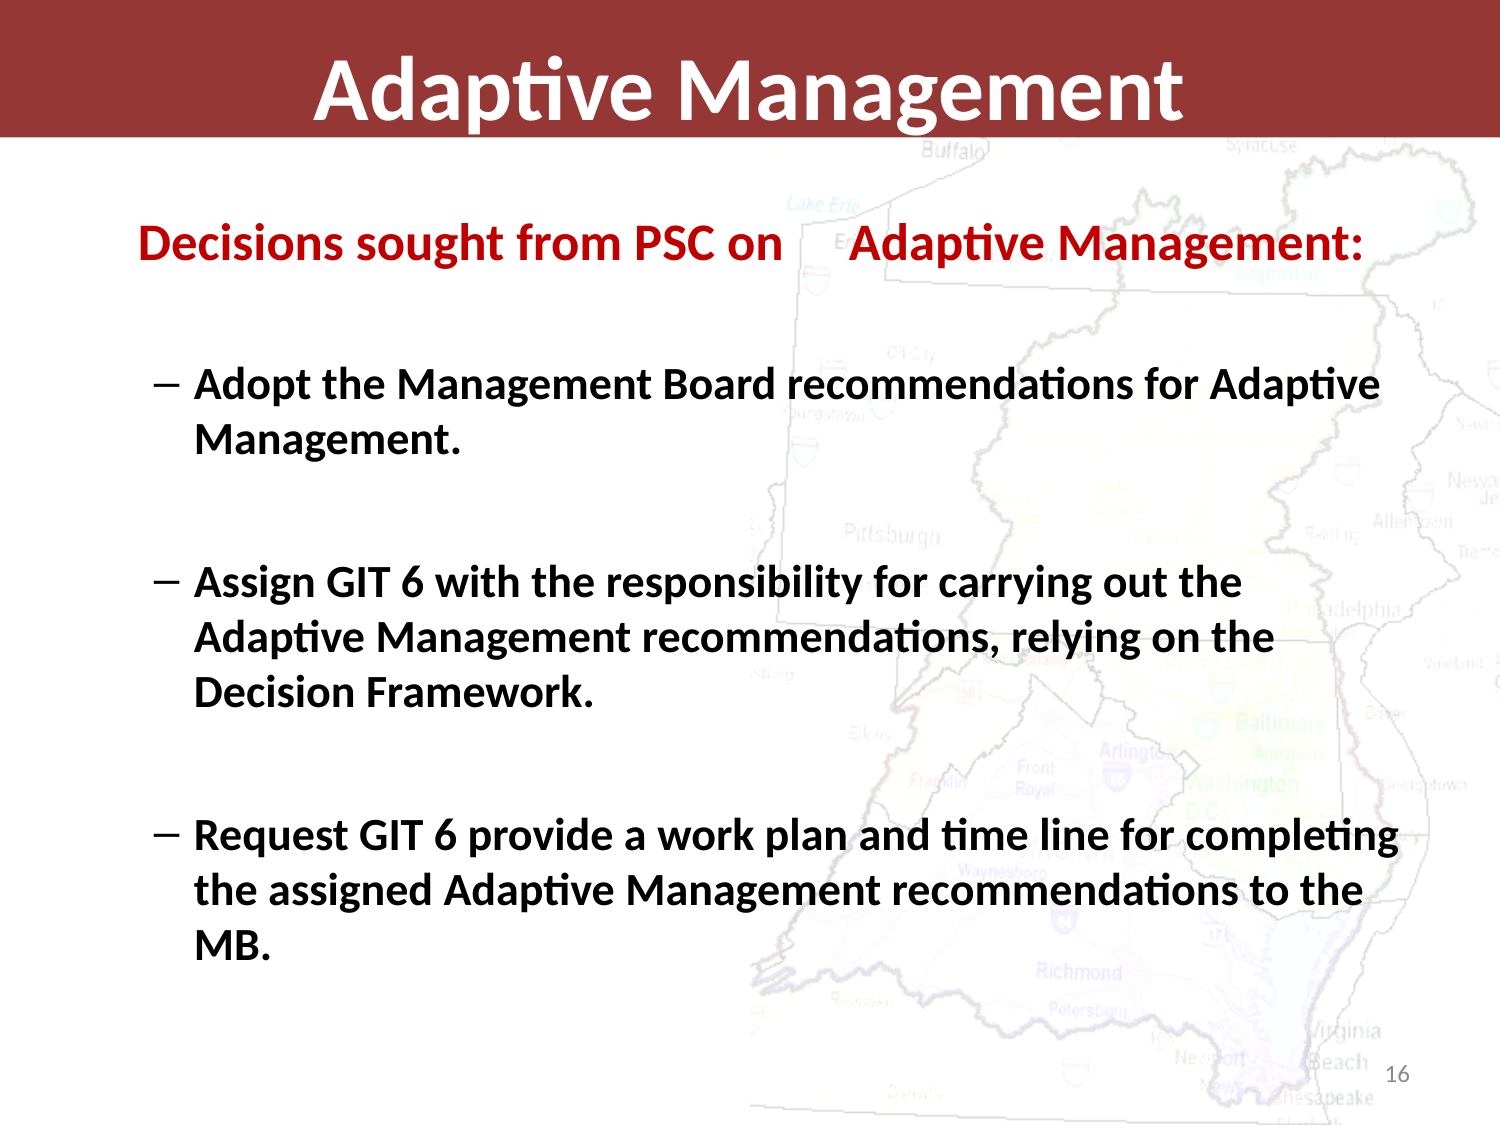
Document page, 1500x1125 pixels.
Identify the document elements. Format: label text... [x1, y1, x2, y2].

slide_number 16 [1074, 1042, 1425, 1103]
list Decisions sought from PSC on Adaptive Management: Adopt the Management Board recommendations for Adaptive Management. Assign GIT 6 with the responsibility for carrying out the Adaptive Management recommendations, relying on the Decision Framework. Request GIT 6 provide a work plan and time line for completing the assigned Adaptive Management recommendations to the MB. [75, 200, 1425, 1005]
title Adaptive Management [75, 12, 1425, 155]
text_box [0, 0, 1500, 138]
